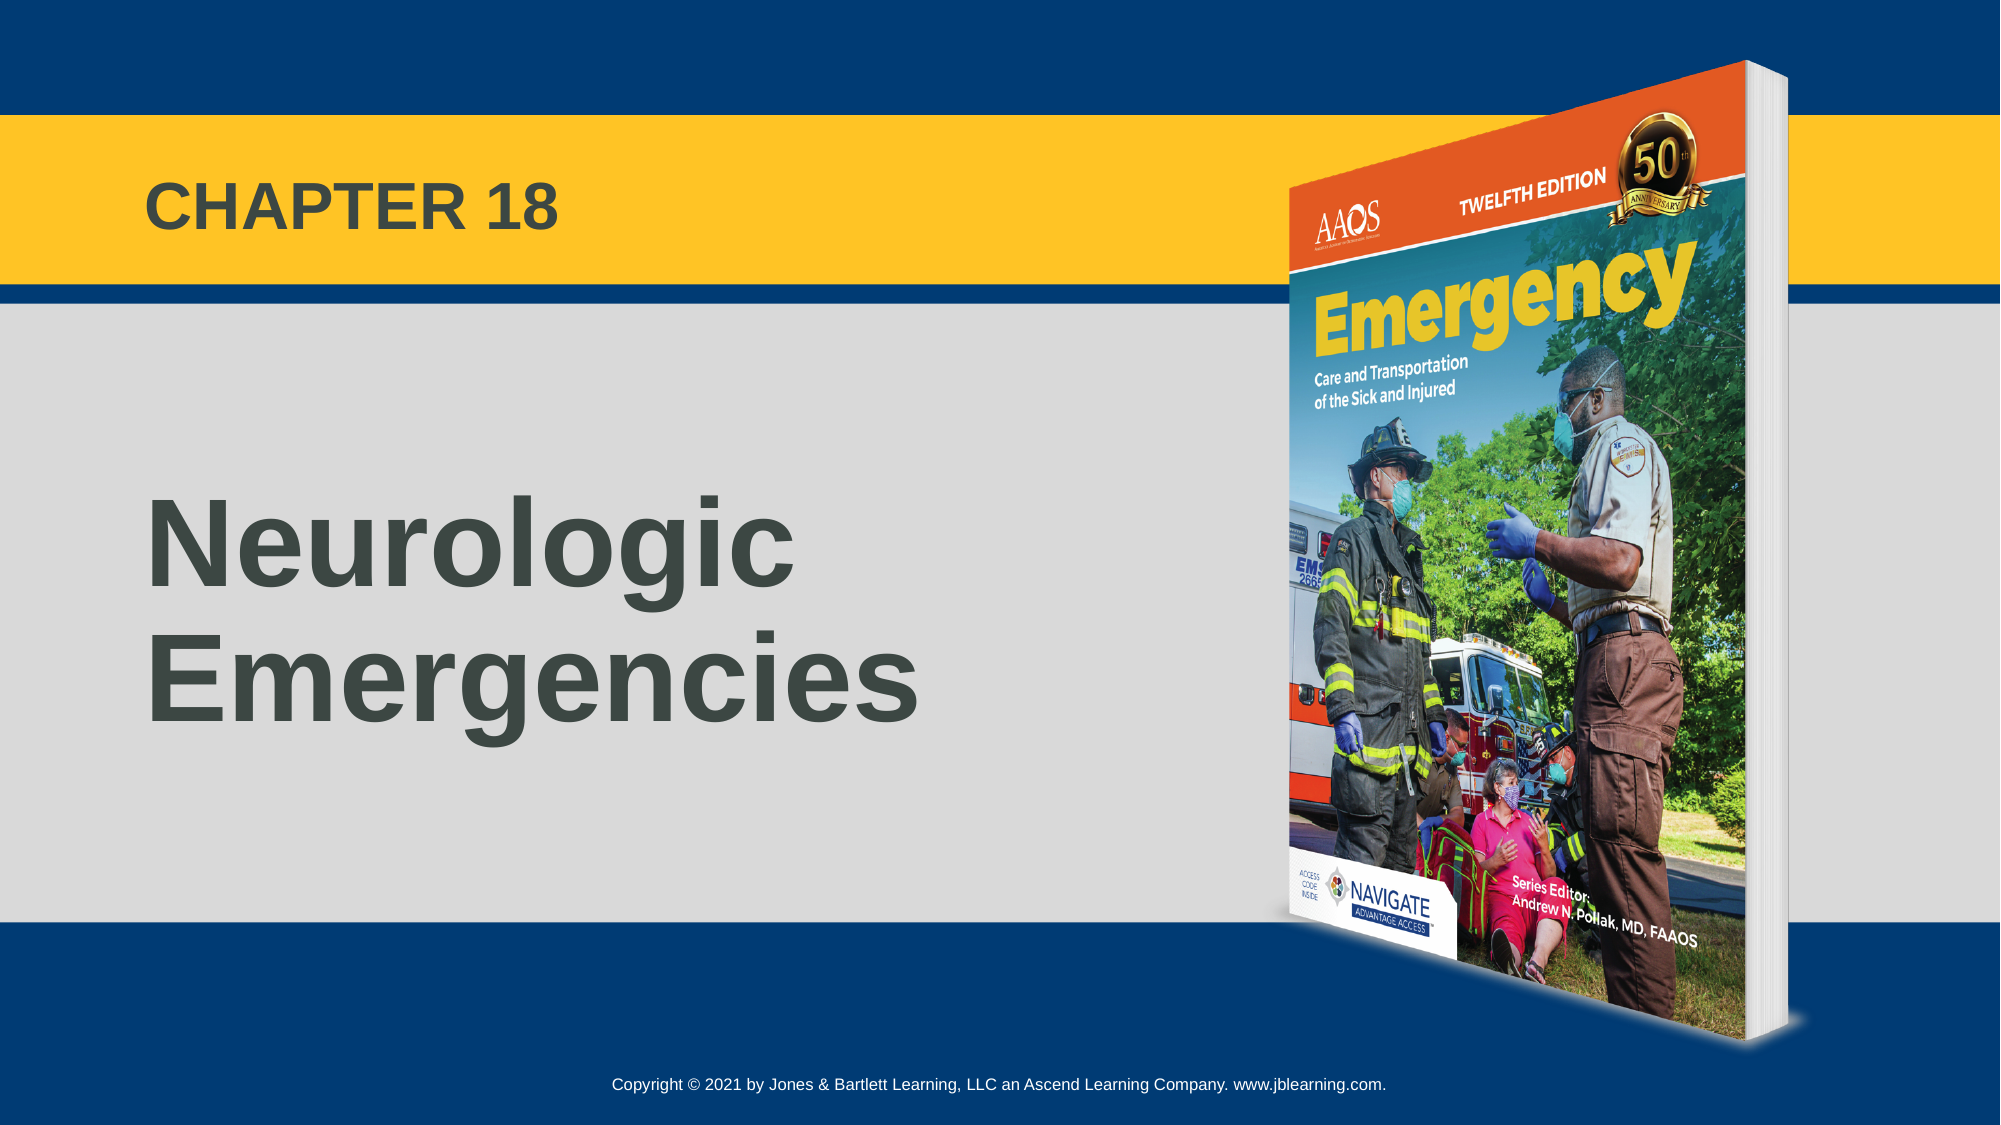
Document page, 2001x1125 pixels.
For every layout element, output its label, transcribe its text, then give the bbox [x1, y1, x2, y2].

title Neurologic Emergencies [144, 360, 1078, 866]
subtitle CHAPTER 18 [144, 138, 1078, 267]
picture [1078, 0, 2000, 1125]
